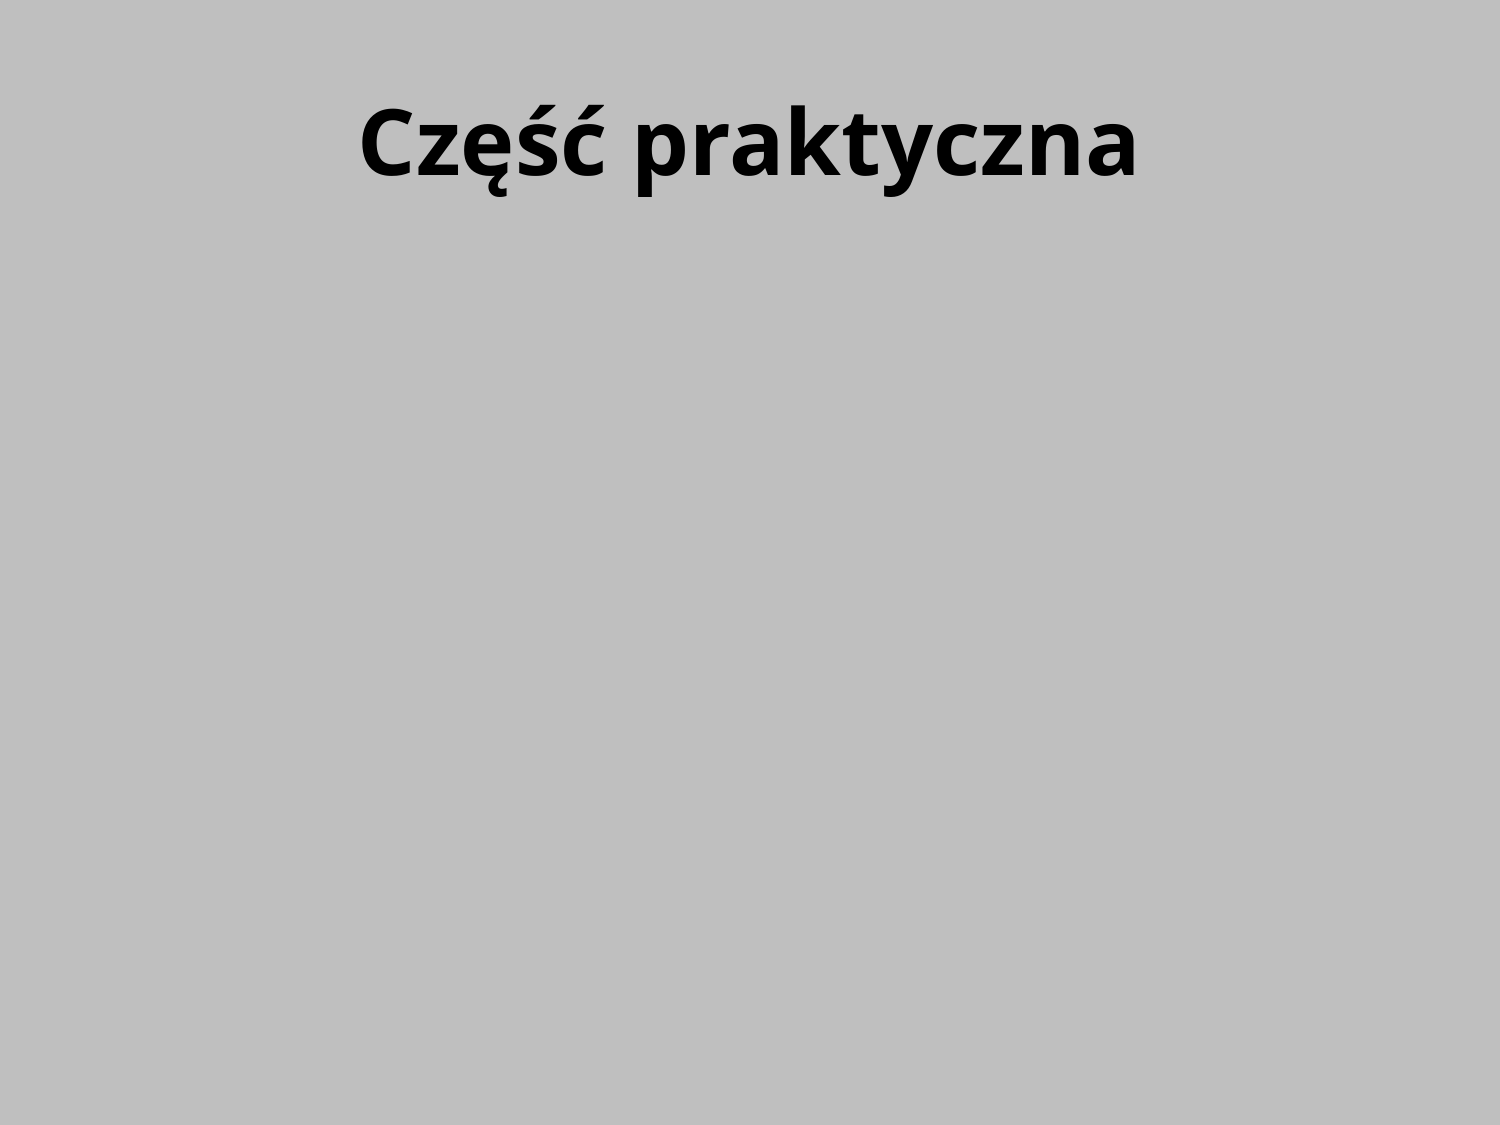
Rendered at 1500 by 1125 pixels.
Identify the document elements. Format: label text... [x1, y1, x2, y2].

title Część praktyczna [75, 45, 1425, 233]
